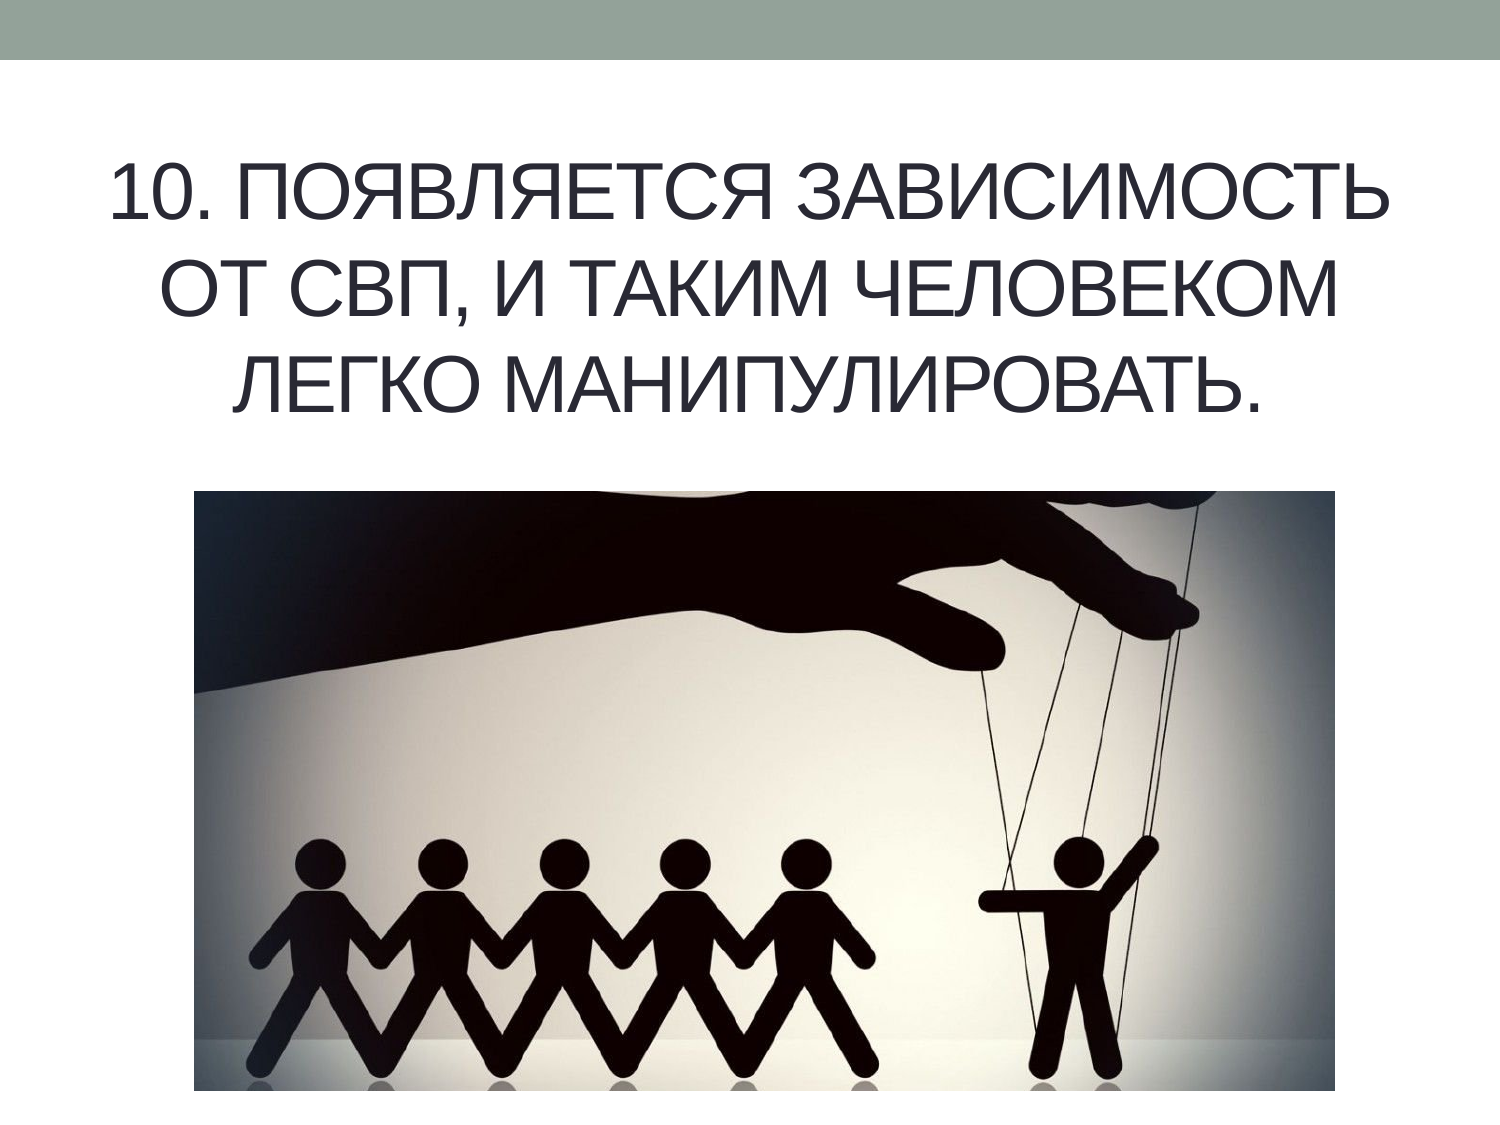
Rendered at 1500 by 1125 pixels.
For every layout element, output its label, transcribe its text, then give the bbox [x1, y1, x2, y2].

title 10. ПОЯВЛЯЕТСЯ ЗАВИСИМОСТЬ ОТ СВП, И ТАКИМ ЧЕЛОВЕКОМ ЛЕГКО МАНИПУЛИРОВАТЬ. [75, 87, 1424, 480]
picture [194, 491, 1335, 1091]
